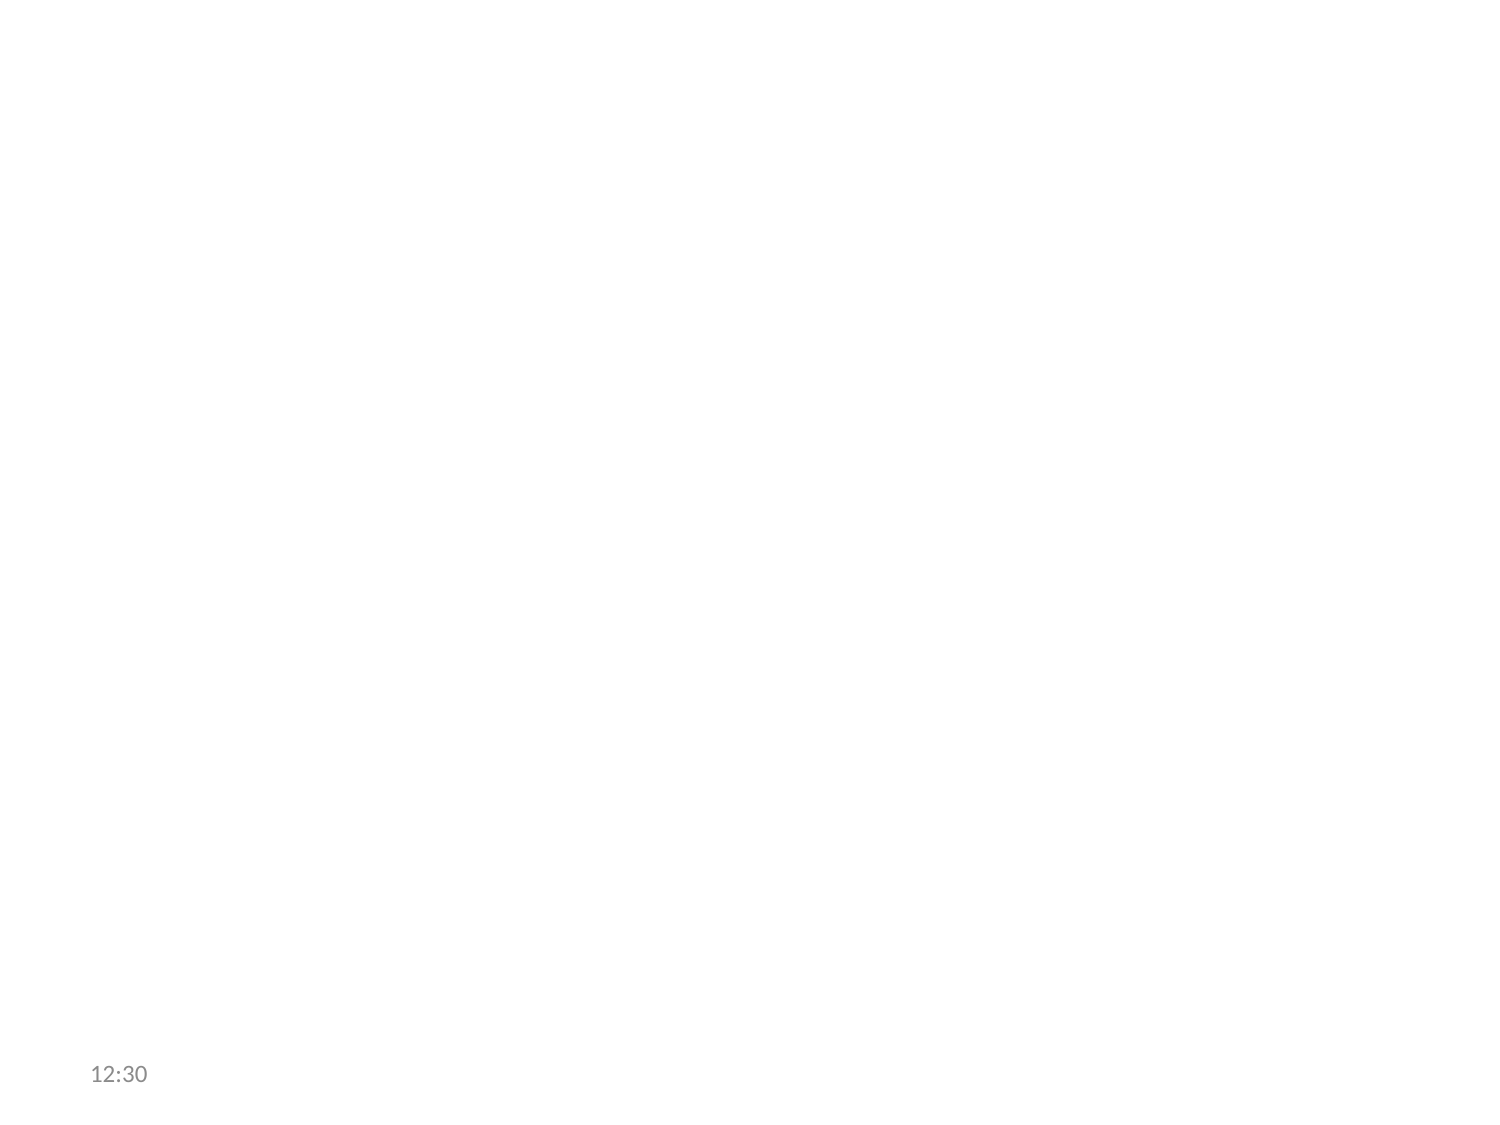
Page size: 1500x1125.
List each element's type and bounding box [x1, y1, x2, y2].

slide_number [75, 1042, 425, 1103]
